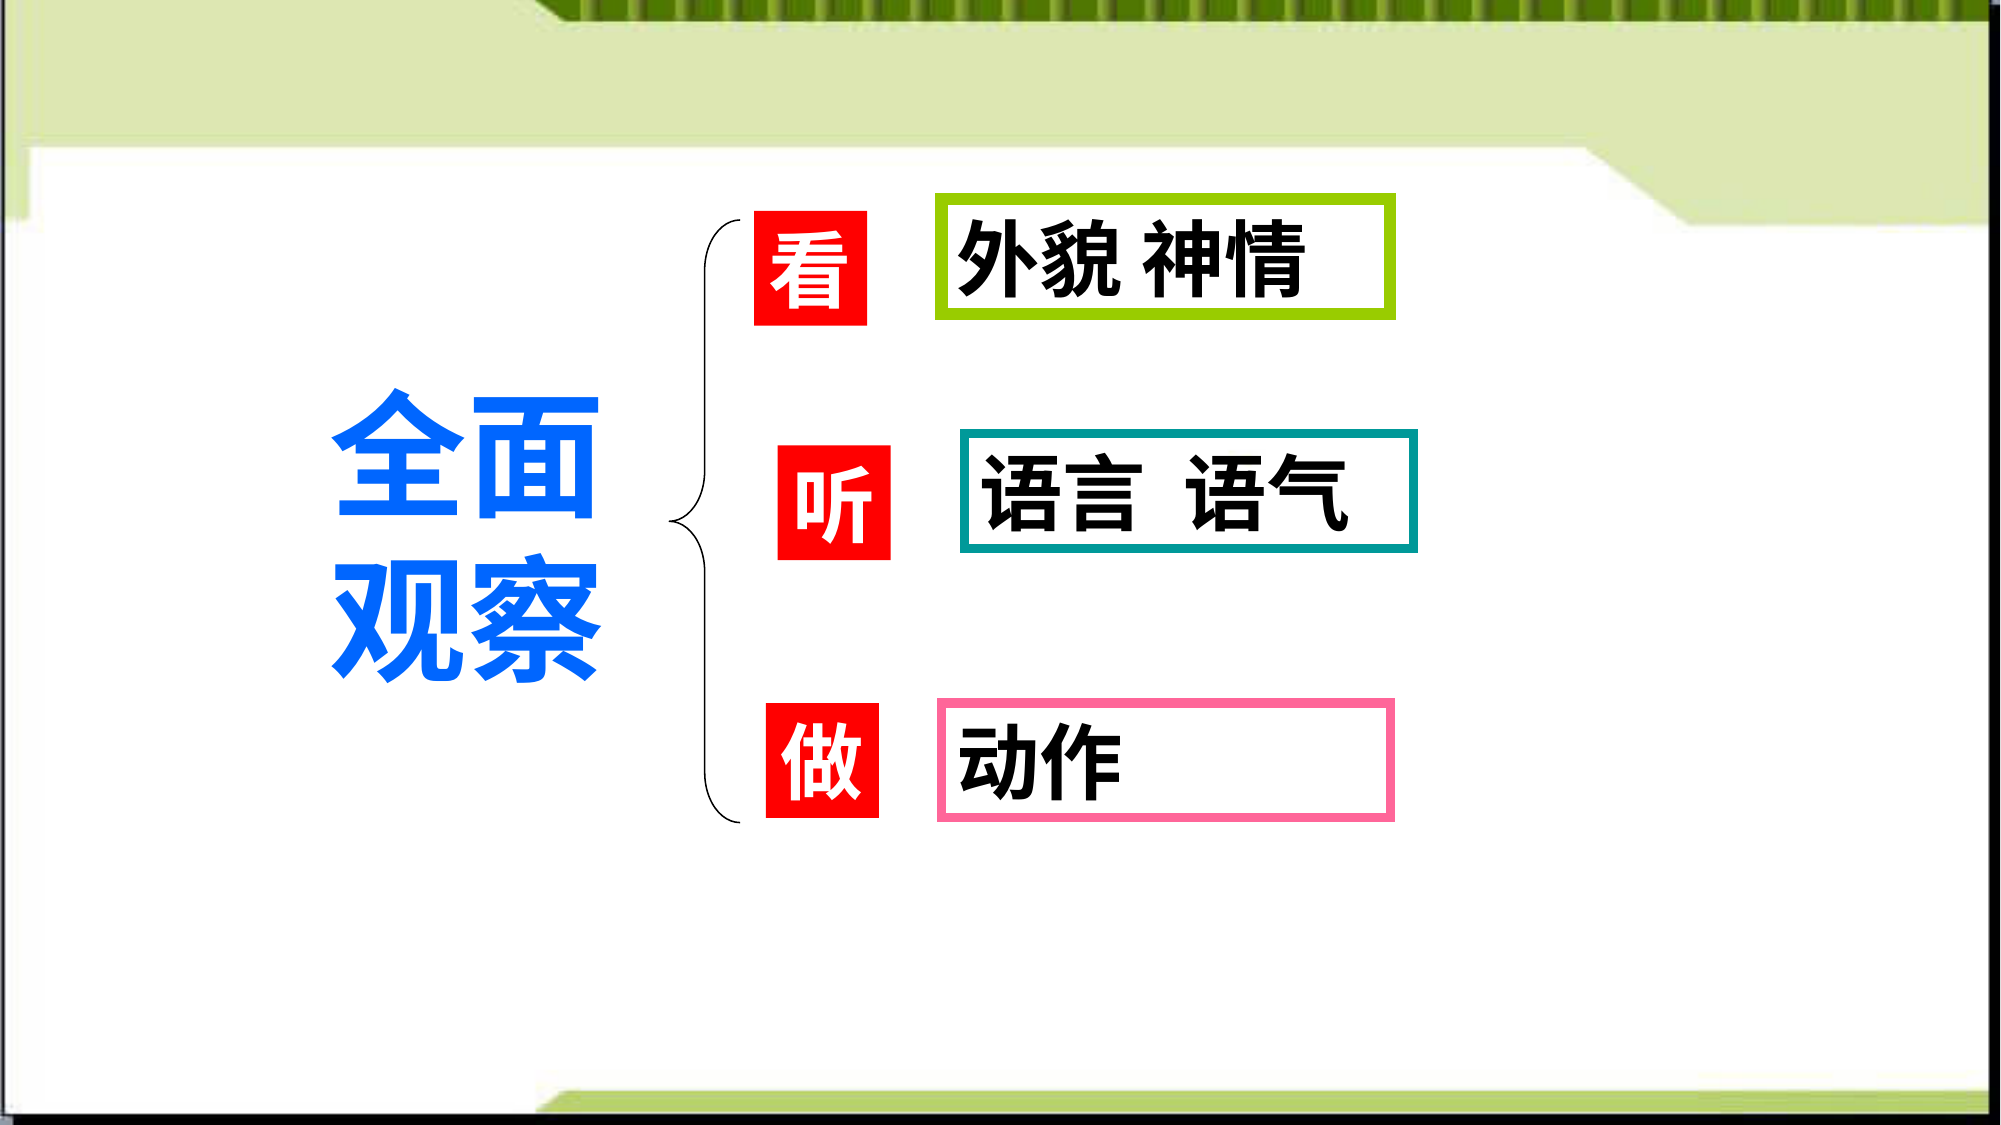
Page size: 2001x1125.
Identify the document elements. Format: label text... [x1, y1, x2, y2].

text_box 做 [765, 703, 879, 818]
text_box 听 [777, 445, 891, 561]
text_box 看 [754, 210, 868, 326]
text_box 外貌 神情 [941, 199, 1391, 314]
picture [0, 0, 2001, 1125]
text_box 动作 [941, 703, 1391, 818]
text_box 全面观察 [315, 361, 658, 707]
text_box 语言 语气 [964, 433, 1414, 549]
text_box [669, 219, 741, 823]
